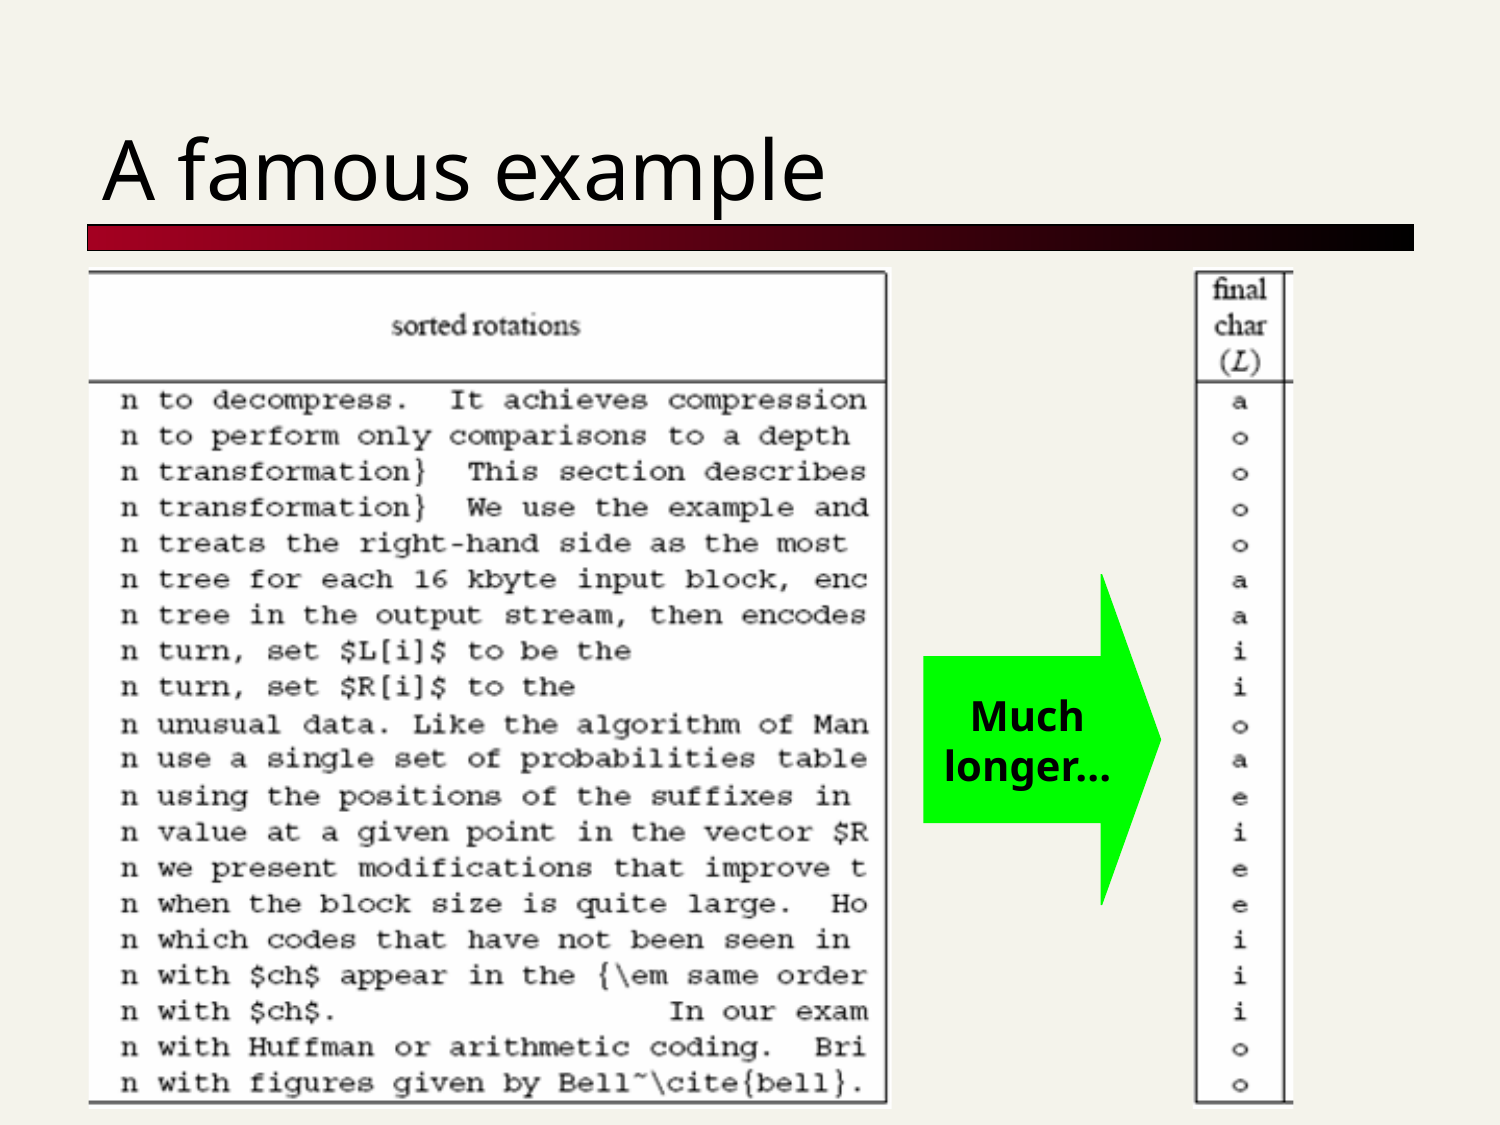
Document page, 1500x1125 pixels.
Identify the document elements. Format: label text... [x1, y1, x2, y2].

picture [88, 266, 892, 1109]
title A famous example [87, 62, 1413, 226]
text_box Much longer... [924, 574, 1161, 905]
picture [1192, 266, 1294, 1109]
